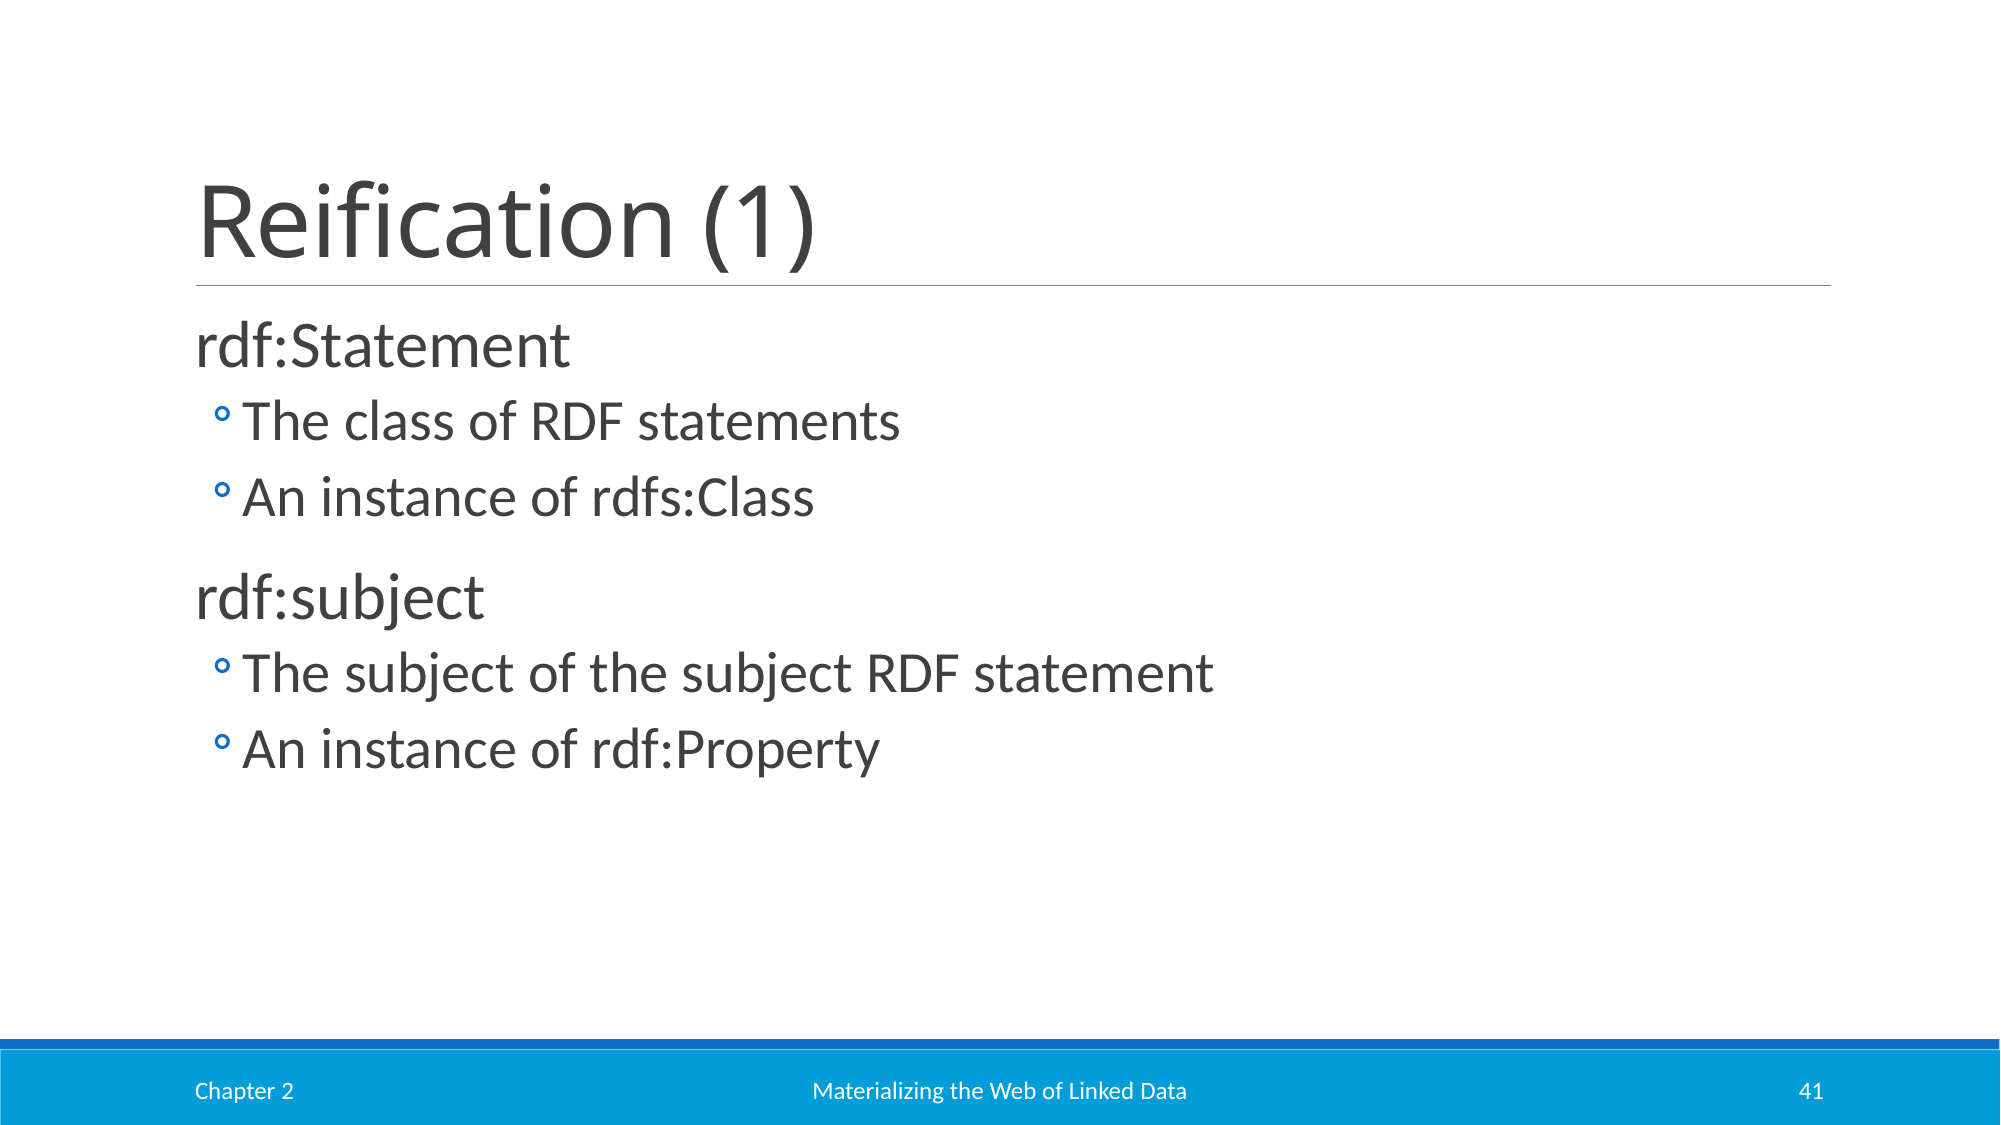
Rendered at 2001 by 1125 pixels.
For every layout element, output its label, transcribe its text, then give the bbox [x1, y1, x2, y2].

slide_number 41 [1624, 1059, 1840, 1120]
title Reification (1) [180, 47, 1830, 285]
list rdf:Statement The class of RDF statements An instance of rdfs:Class rdf:subject The subject of the subject RDF statement An instance of rdf:Property [180, 302, 1830, 963]
slide_number Chapter 2 [180, 1059, 586, 1120]
footer Materializing the Web of Linked Data [604, 1059, 1396, 1120]
